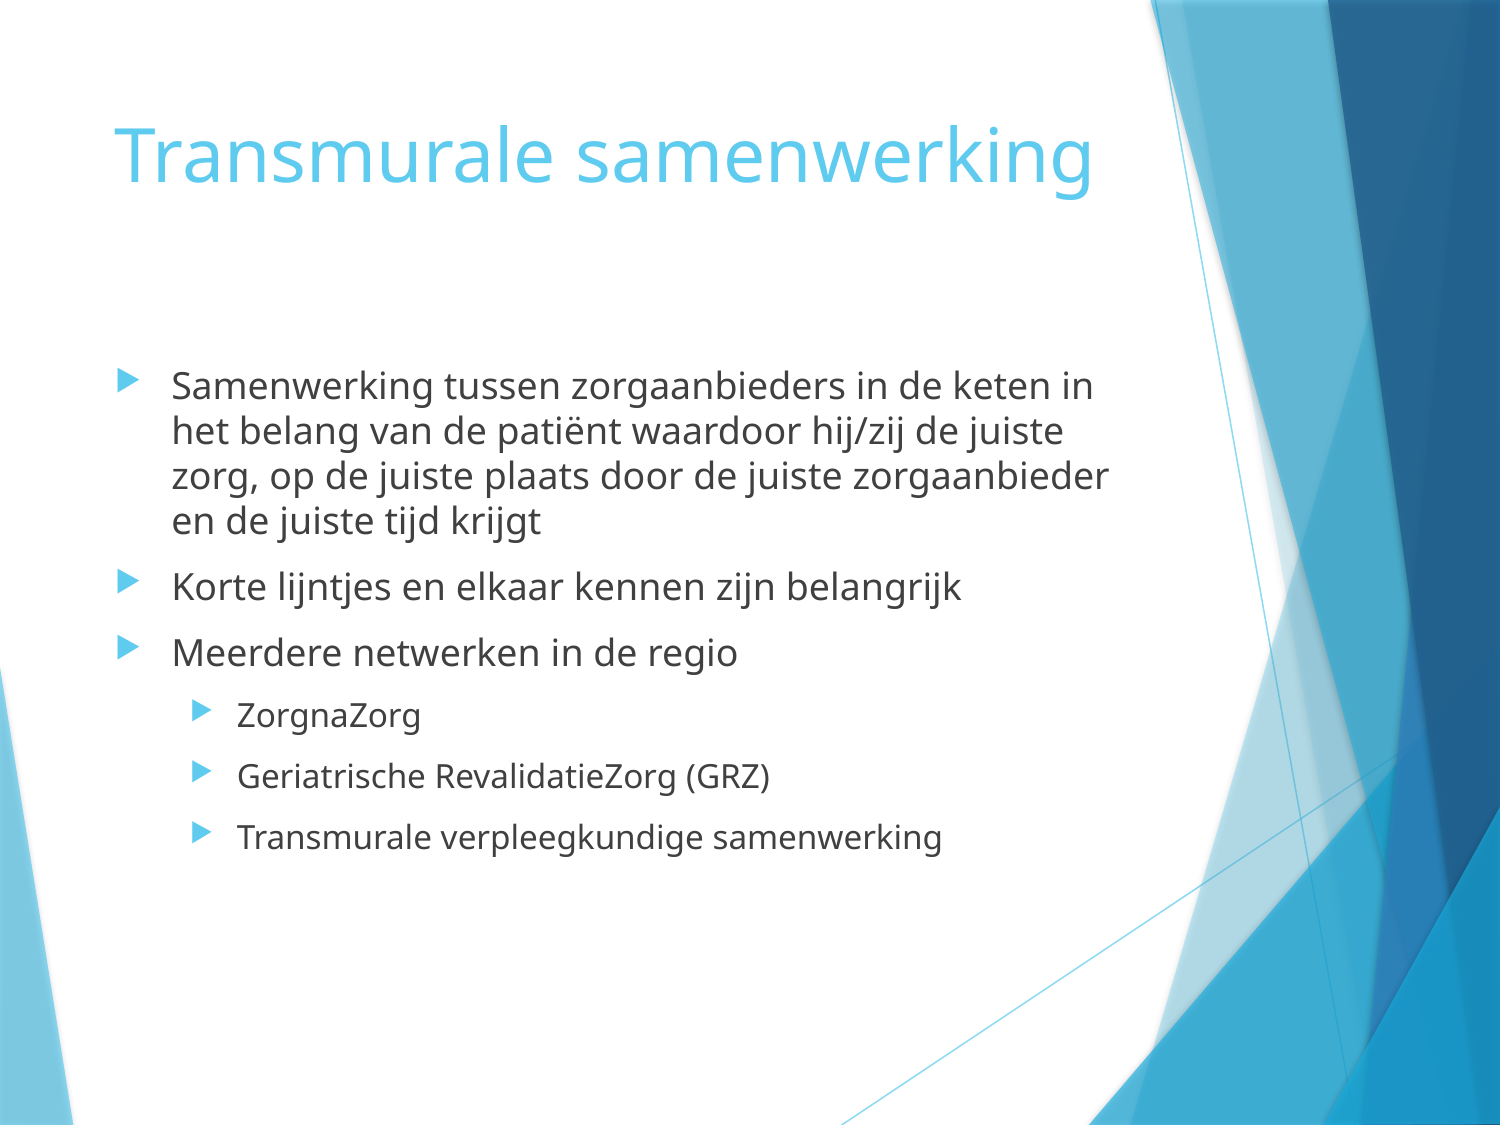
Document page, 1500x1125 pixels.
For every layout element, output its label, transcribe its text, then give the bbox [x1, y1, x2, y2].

title Transmurale samenwerking [99, 99, 1142, 317]
list Samenwerking tussen zorgaanbieders in de keten in het belang van de patiënt waardoor hij/zij de juiste zorg, op de juiste plaats door de juiste zorgaanbieder en de juiste tijd krijgt Korte lijntjes en elkaar kennen zijn belangrijk Meerdere netwerken in de regio ZorgnaZorg Geriatrische RevalidatieZorg (GRZ) Transmurale verpleegkundige samenwerking [99, 354, 1142, 992]
